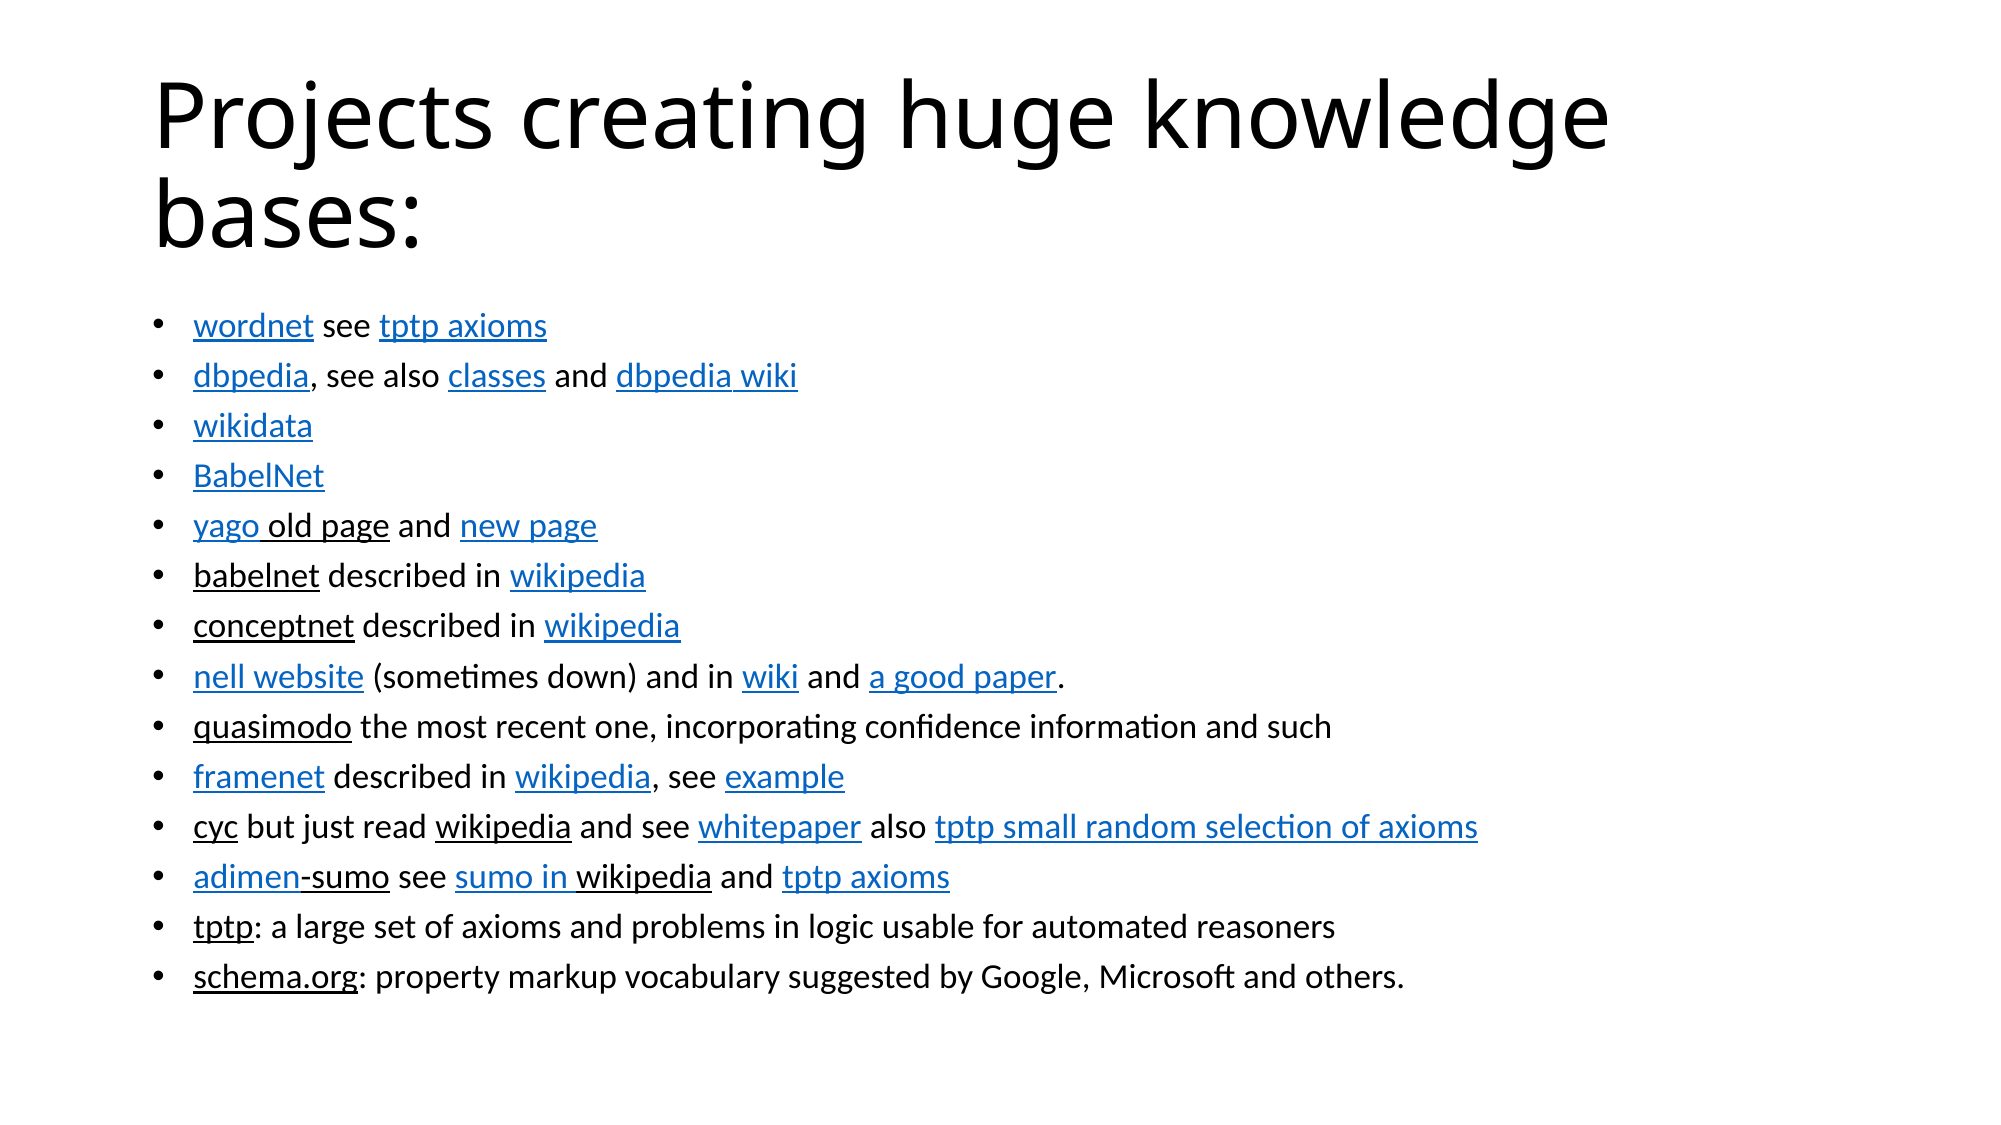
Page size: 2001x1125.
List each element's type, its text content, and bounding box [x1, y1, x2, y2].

title Projects creating huge knowledge bases: [137, 59, 1863, 278]
list wordnet see tptp axioms dbpedia, see also classes and dbpedia wiki wikidata BabelNet yago old page and new page babelnet described in wikipedia conceptnet described in wikipedia nell website (sometimes down) and in wiki and a good paper. quasimodo the most recent one, incorporating confidence information and such framenet described in wikipedia, see example cyc but just read wikipedia and see whitepaper also tptp small random selection of axioms adimen-sumo see sumo in wikipedia and tptp axioms tptp: a large set of axioms and problems in logic usable for automated reasoners schema.org: property markup vocabulary suggested by Google, Microsoft and others. [137, 299, 1863, 1014]
